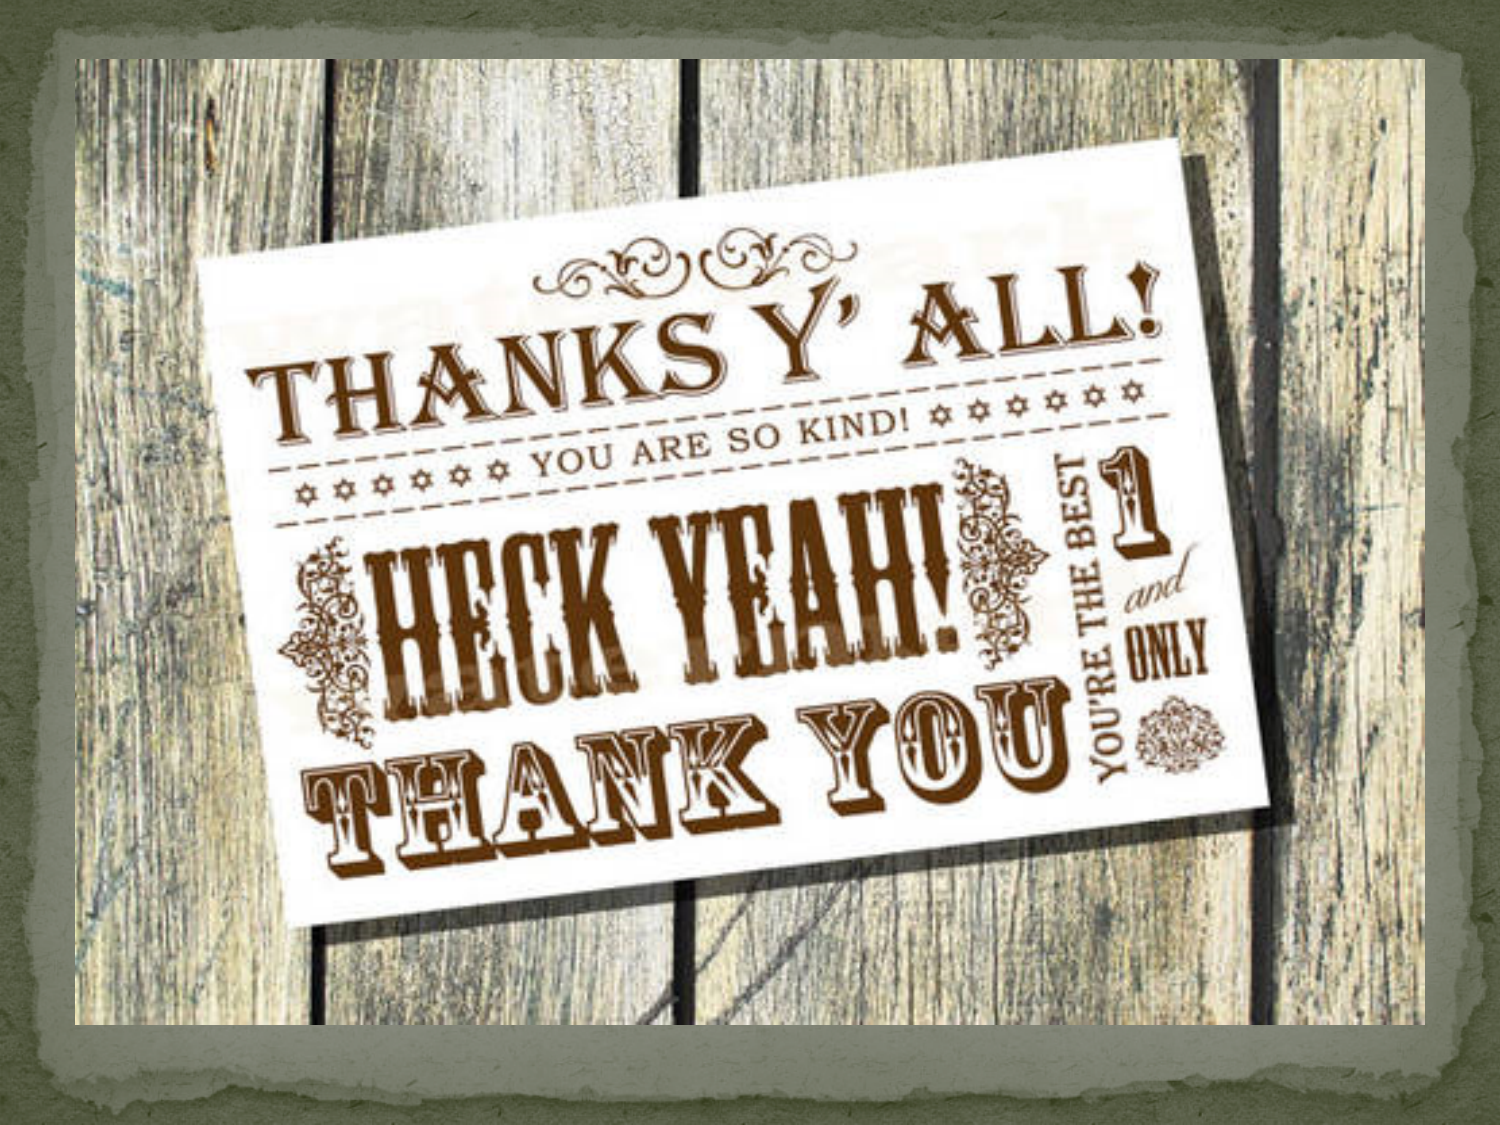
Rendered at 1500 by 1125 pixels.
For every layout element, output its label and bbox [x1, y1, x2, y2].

list [77, 62, 1424, 1024]
